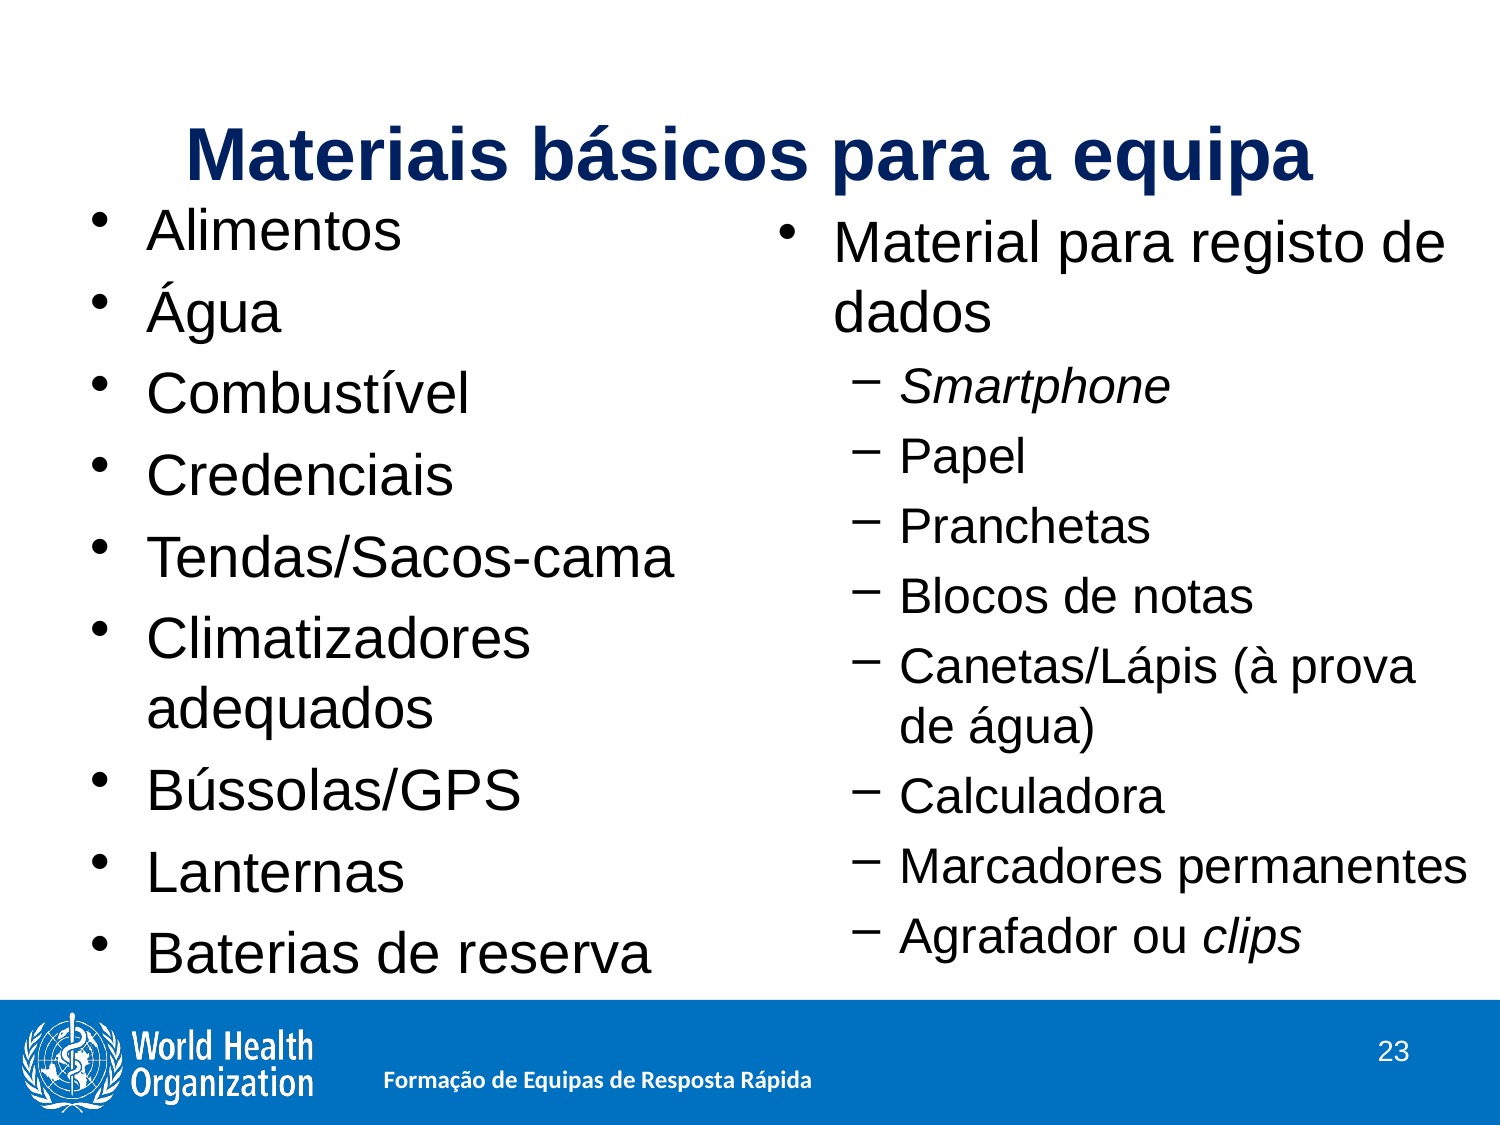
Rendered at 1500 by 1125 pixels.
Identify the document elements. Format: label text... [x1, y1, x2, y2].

list Alimentos Água Combustível Credenciais Tendas/Sacos-cama Climatizadores adequados Bússolas/GPS Lanternas Baterias de reserva [74, 184, 738, 928]
picture [21, 1012, 313, 1113]
slide_number 23 [1074, 1024, 1425, 1103]
title Materiais básicos para a equipa [74, 91, 1426, 209]
list Material para registo de dados Smartphone Papel Pranchetas Blocos de notas Canetas/Lápis (à prova de água) Calculadora Marcadores permanentes Agrafador ou clips [762, 196, 1500, 1048]
